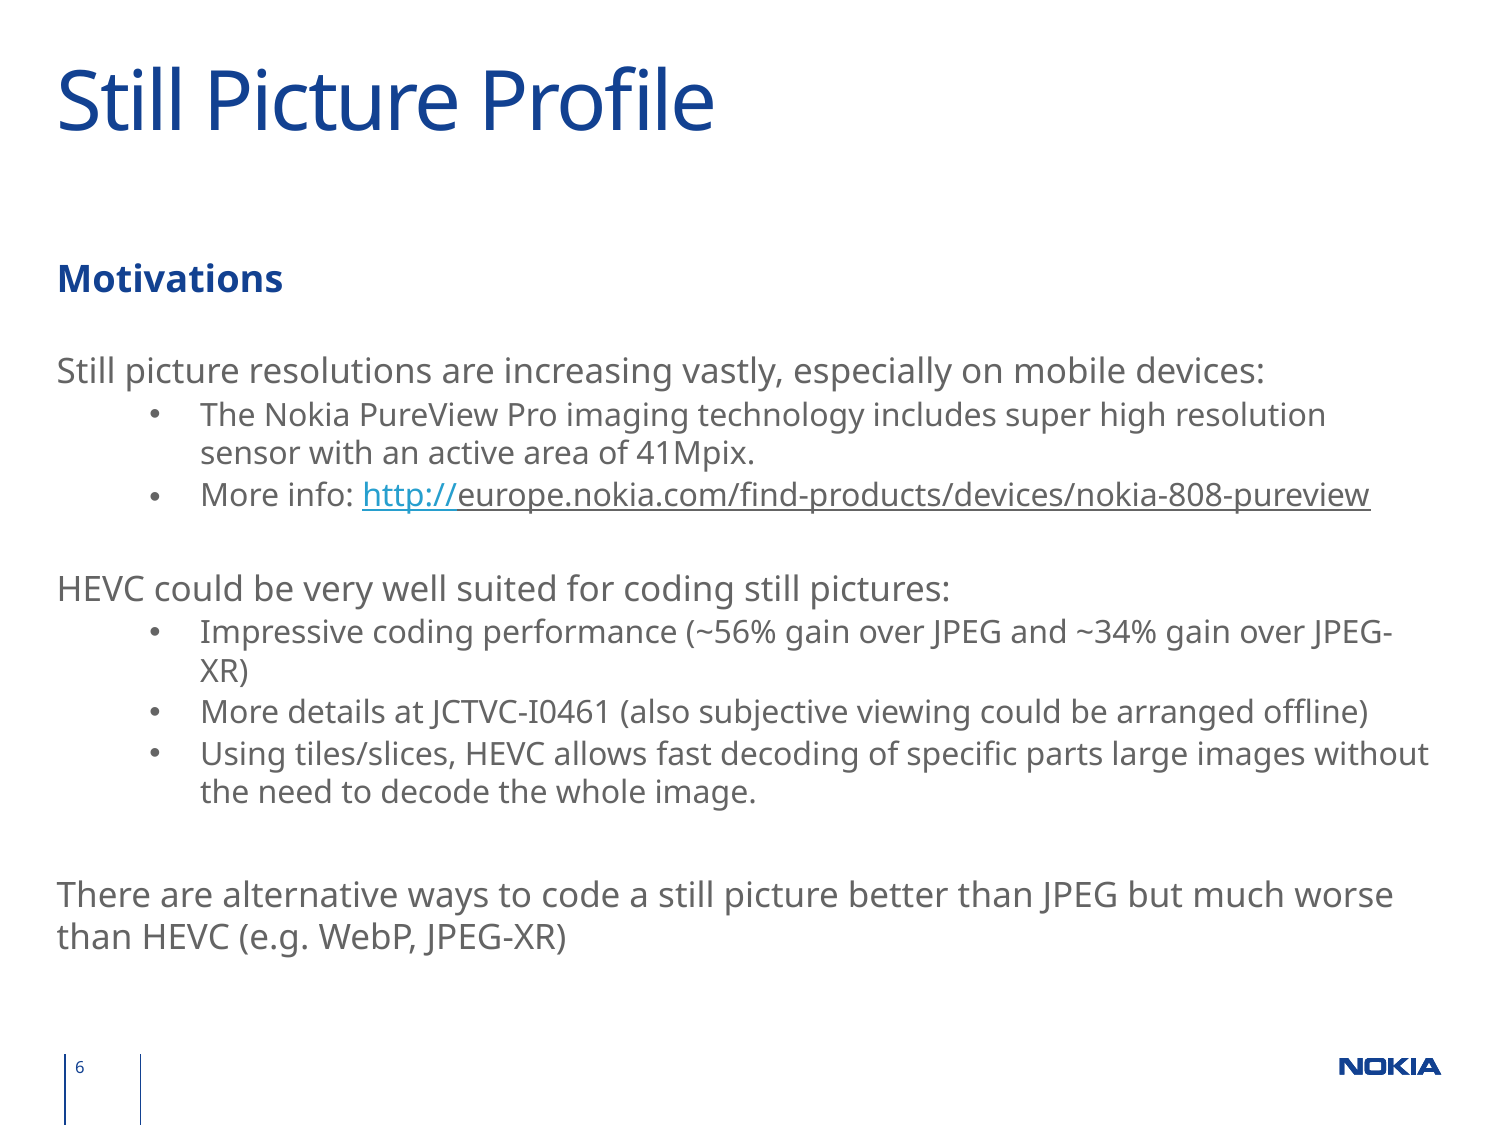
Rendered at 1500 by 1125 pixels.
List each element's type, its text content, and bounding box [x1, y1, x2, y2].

list Motivations Still picture resolutions are increasing vastly, especially on mobile devices: The Nokia PureView Pro imaging technology includes super high resolution sensor with an active area of 41Mpix. More info: http://europe.nokia.com/find-products/devices/nokia-808-pureview HEVC could be very well suited for coding still pictures: Impressive coding performance (~56% gain over JPEG and ~34% gain over JPEG-XR) More details at JCTVC-I0461 (also subjective viewing could be arranged offline) Using tiles/slices, HEVC allows fast decoding of specific parts large images without the need to decode the whole image. There are alternative ways to code a still picture better than JPEG but much worse than HEVC (e.g. WebP, JPEG-XR) [56, 254, 1436, 965]
title Still Picture Profile [56, 47, 1433, 149]
slide_number 6 [75, 1057, 124, 1079]
